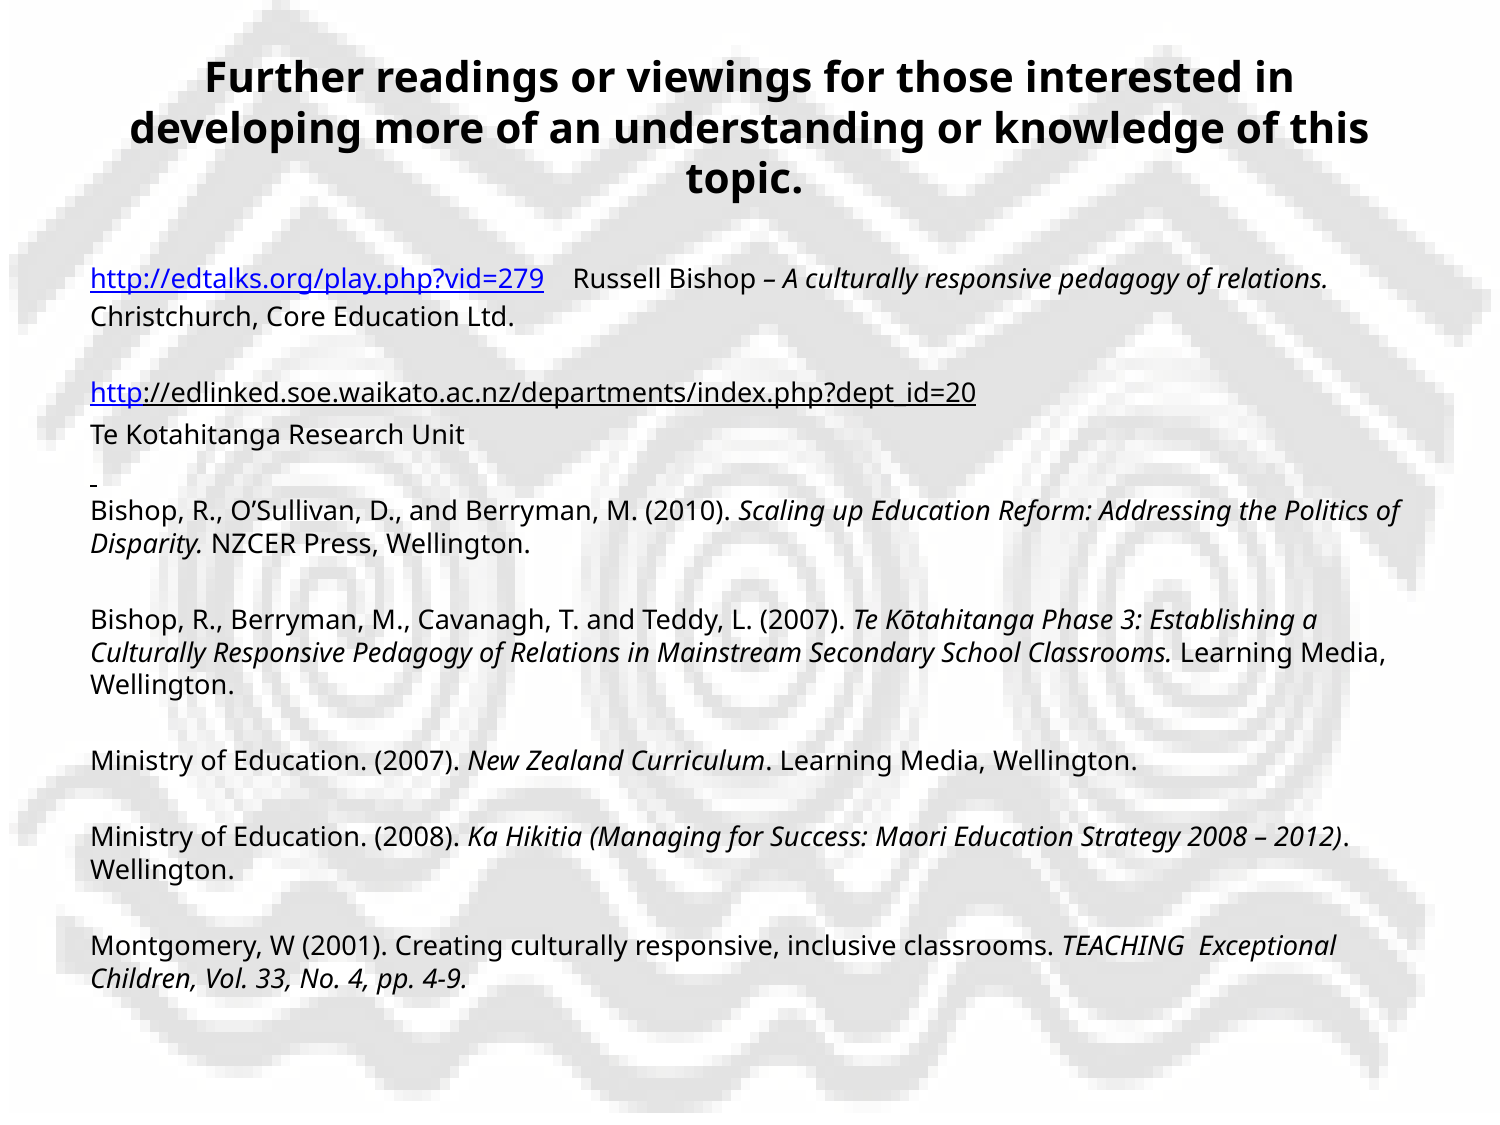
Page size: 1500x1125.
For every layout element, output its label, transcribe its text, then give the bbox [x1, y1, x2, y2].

list Further readings or viewings for those interested in developing more of an understanding or knowledge of this topic. http://edtalks.org/play.php?vid=279 Russell Bishop – A culturally responsive pedagogy of relations. Christchurch, Core Education Ltd. http://edlinked.soe.waikato.ac.nz/departments/index.php?dept_id=20 Te Kotahitanga Research Unit Bishop, R., O’Sullivan, D., and Berryman, M. (2010). Scaling up Education Reform: Addressing the Politics of Disparity. NZCER Press, Wellington. Bishop, R., Berryman, M., Cavanagh, T. and Teddy, L. (2007). Te Kōtahitanga Phase 3: Establishing a Culturally Responsive Pedagogy of Relations in Mainstream Secondary School Classrooms. Learning Media, Wellington. Ministry of Education. (2007). New Zealand Curriculum. Learning Media, Wellington. Ministry of Education. (2008). Ka Hikitia (Managing for Success: Maori Education Strategy 2008 – 2012). Wellington. Montgomery, W (2001). Creating culturally responsive, inclusive classrooms. TEACHING Exceptional Children, Vol. 33, No. 4, pp. 4-9. [75, 42, 1425, 1005]
